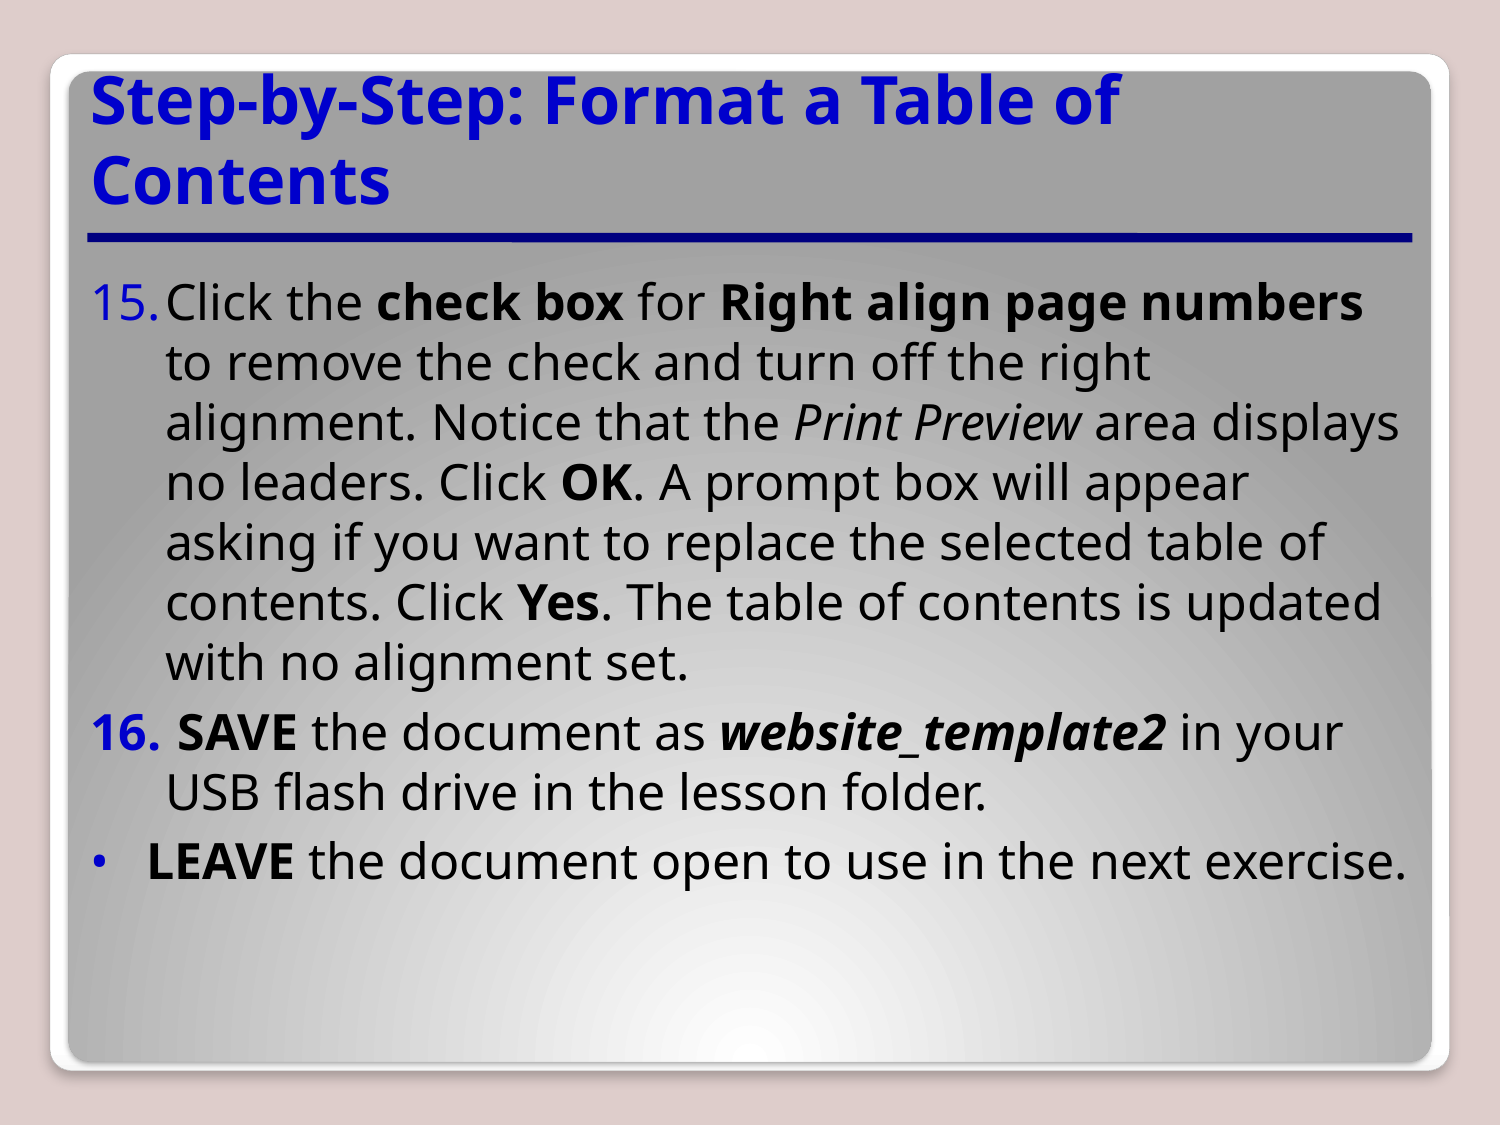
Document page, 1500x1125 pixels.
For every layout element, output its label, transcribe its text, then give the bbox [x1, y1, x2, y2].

list Click the check box for Right align page numbers to remove the check and turn off the right alignment. Notice that the Print Preview area displays no leaders. Click OK. A prompt box will appear asking if you want to replace the selected table of contents. Click Yes. The table of contents is updated with no alignment set. SAVE the document as website_template2 in your USB flash drive in the lesson folder. LEAVE the document open to use in the next exercise. [74, 262, 1426, 1063]
title Step-by-Step: Format a Table of Contents [74, 74, 1426, 226]
